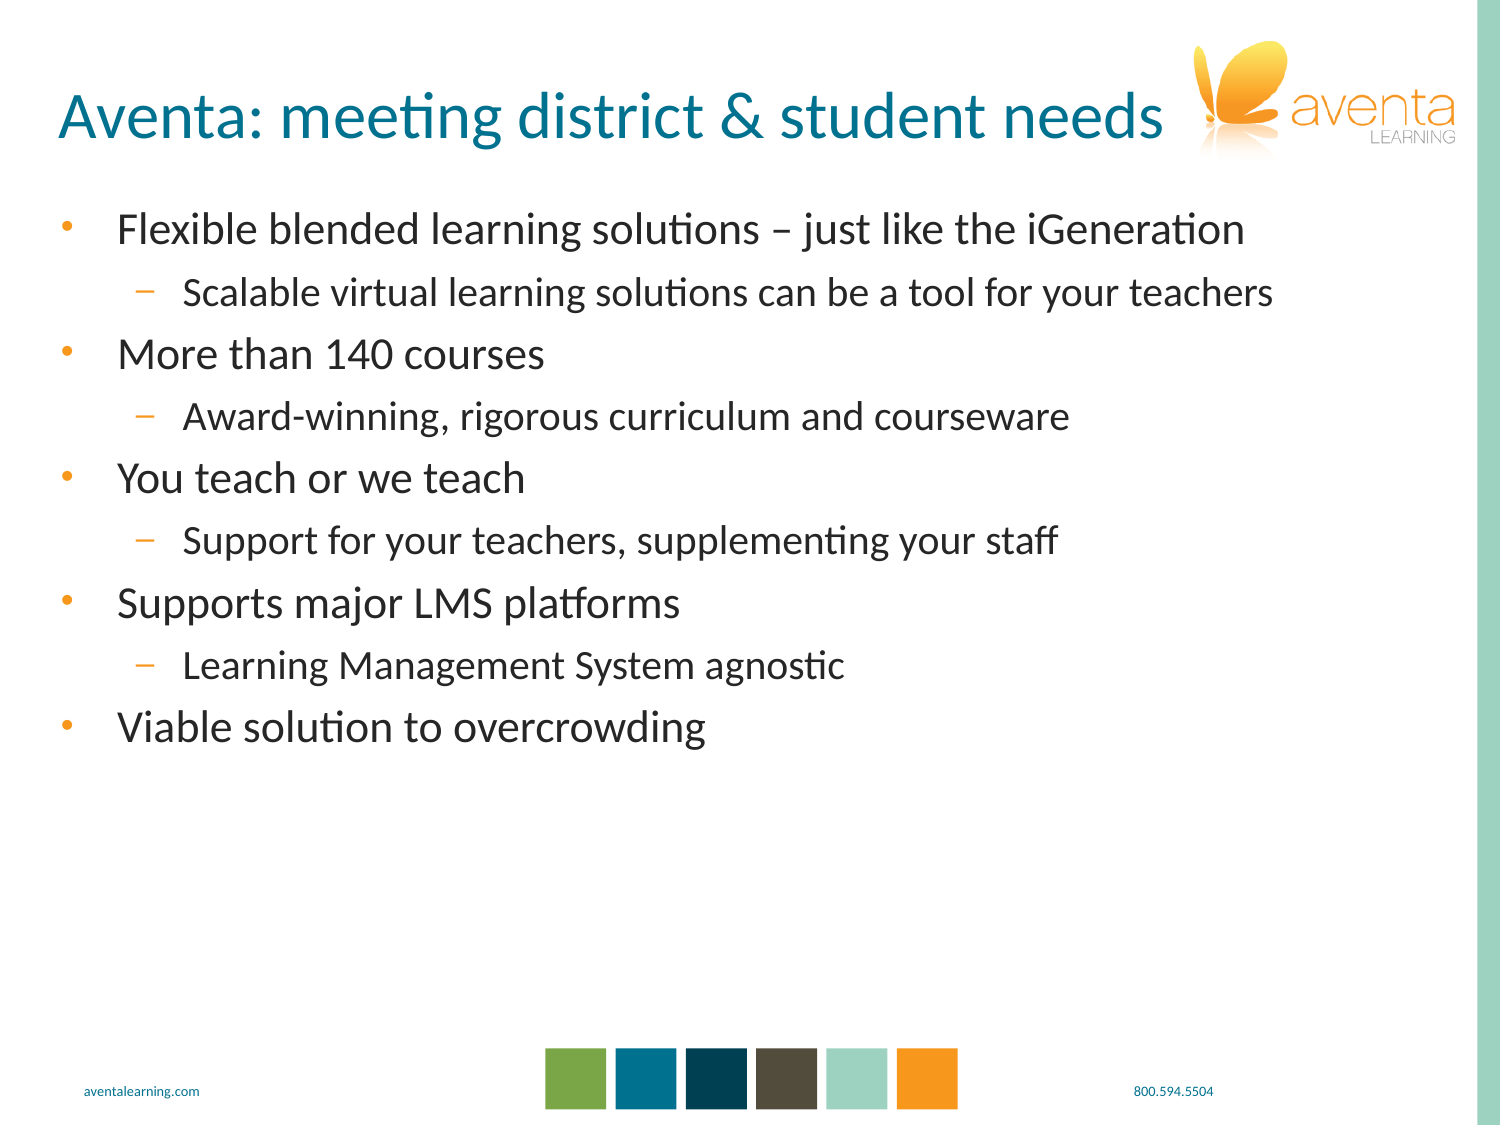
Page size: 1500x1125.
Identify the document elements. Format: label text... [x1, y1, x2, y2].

list Flexible blended learning solutions – just like the iGeneration Scalable virtual learning solutions can be a tool for your teachers More than 140 courses Award-winning, rigorous curriculum and courseware You teach or we teach Support for your teachers, supplementing your staff Supports major LMS platforms Learning Management System agnostic Viable solution to overcrowding [45, 191, 1422, 1041]
picture [1192, 41, 1455, 206]
picture [1134, 1086, 1138, 1096]
picture [1202, 1087, 1210, 1094]
picture [189, 1089, 199, 1096]
picture [1173, 1088, 1180, 1096]
picture [98, 1089, 104, 1096]
title Aventa: meeting district & student needs [43, 37, 1199, 187]
picture [105, 1089, 111, 1096]
picture [1167, 1087, 1172, 1096]
text_box [1477, 0, 1500, 1125]
